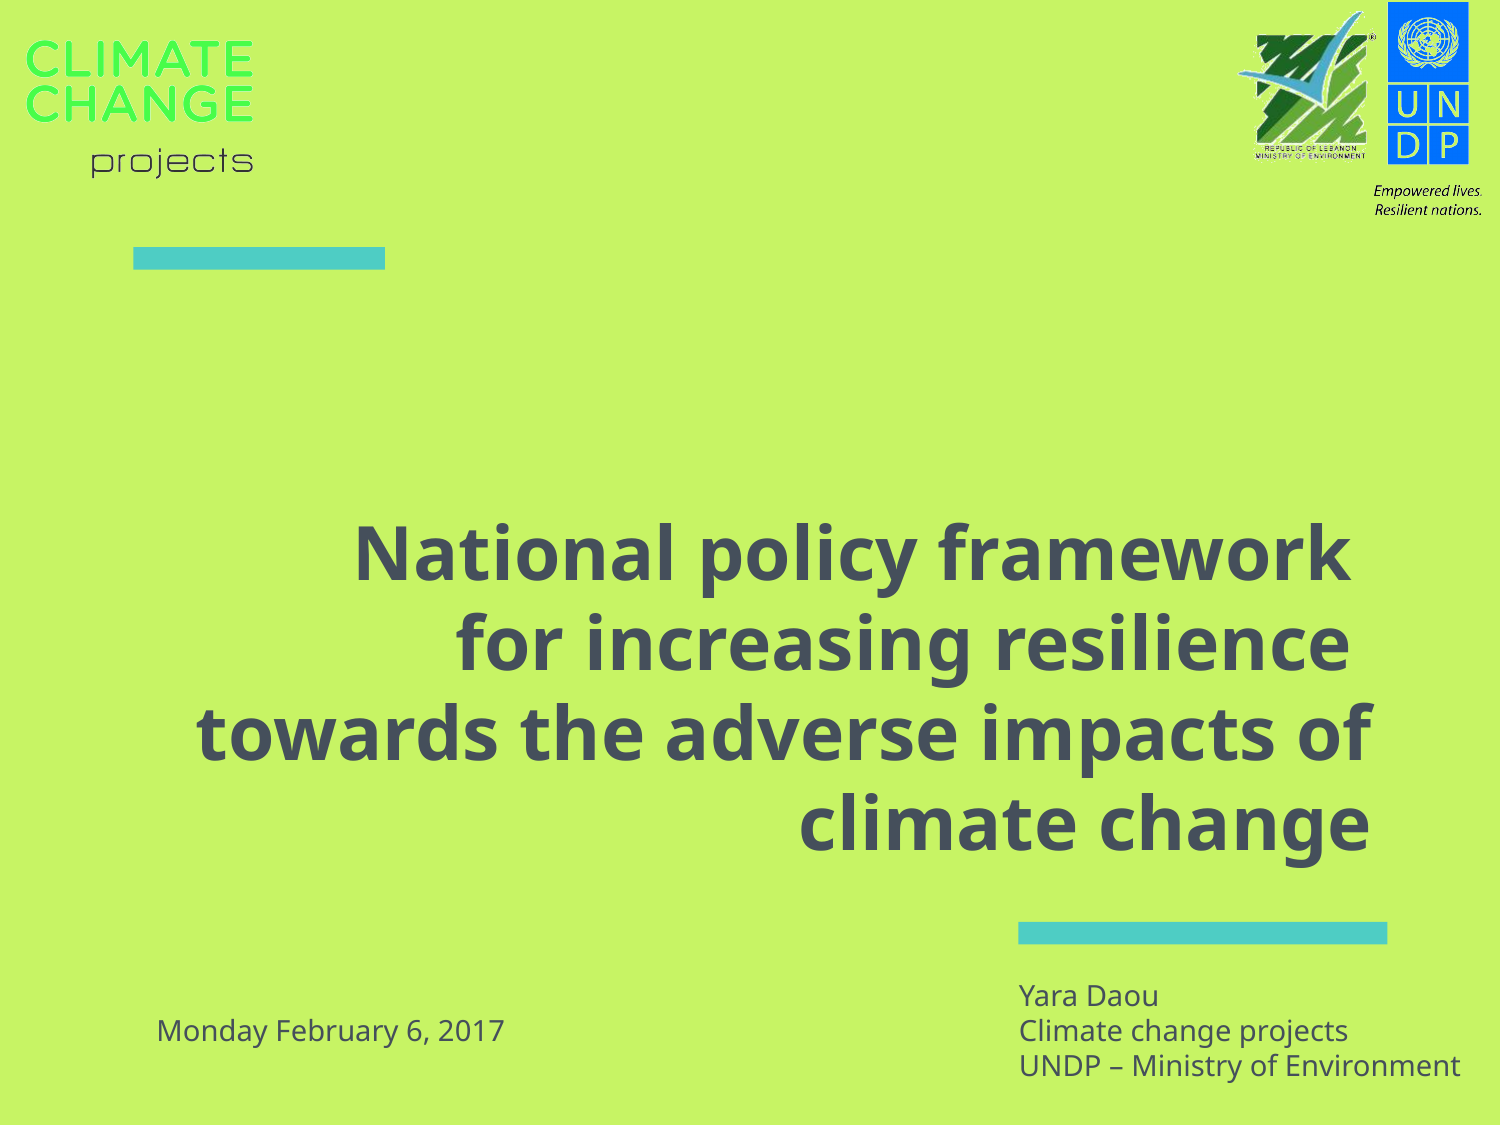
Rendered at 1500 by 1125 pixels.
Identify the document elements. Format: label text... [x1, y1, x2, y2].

picture [0, 5, 276, 202]
title National policy framework for increasing resilience towards the adverse impacts of climate change [24, 485, 1388, 881]
text_box Yara Daou Climate change projects UNDP – Ministry of Environment [1003, 962, 1500, 1090]
text_box Monday February 6, 2017 [141, 997, 650, 1125]
picture [1237, 2, 1482, 215]
